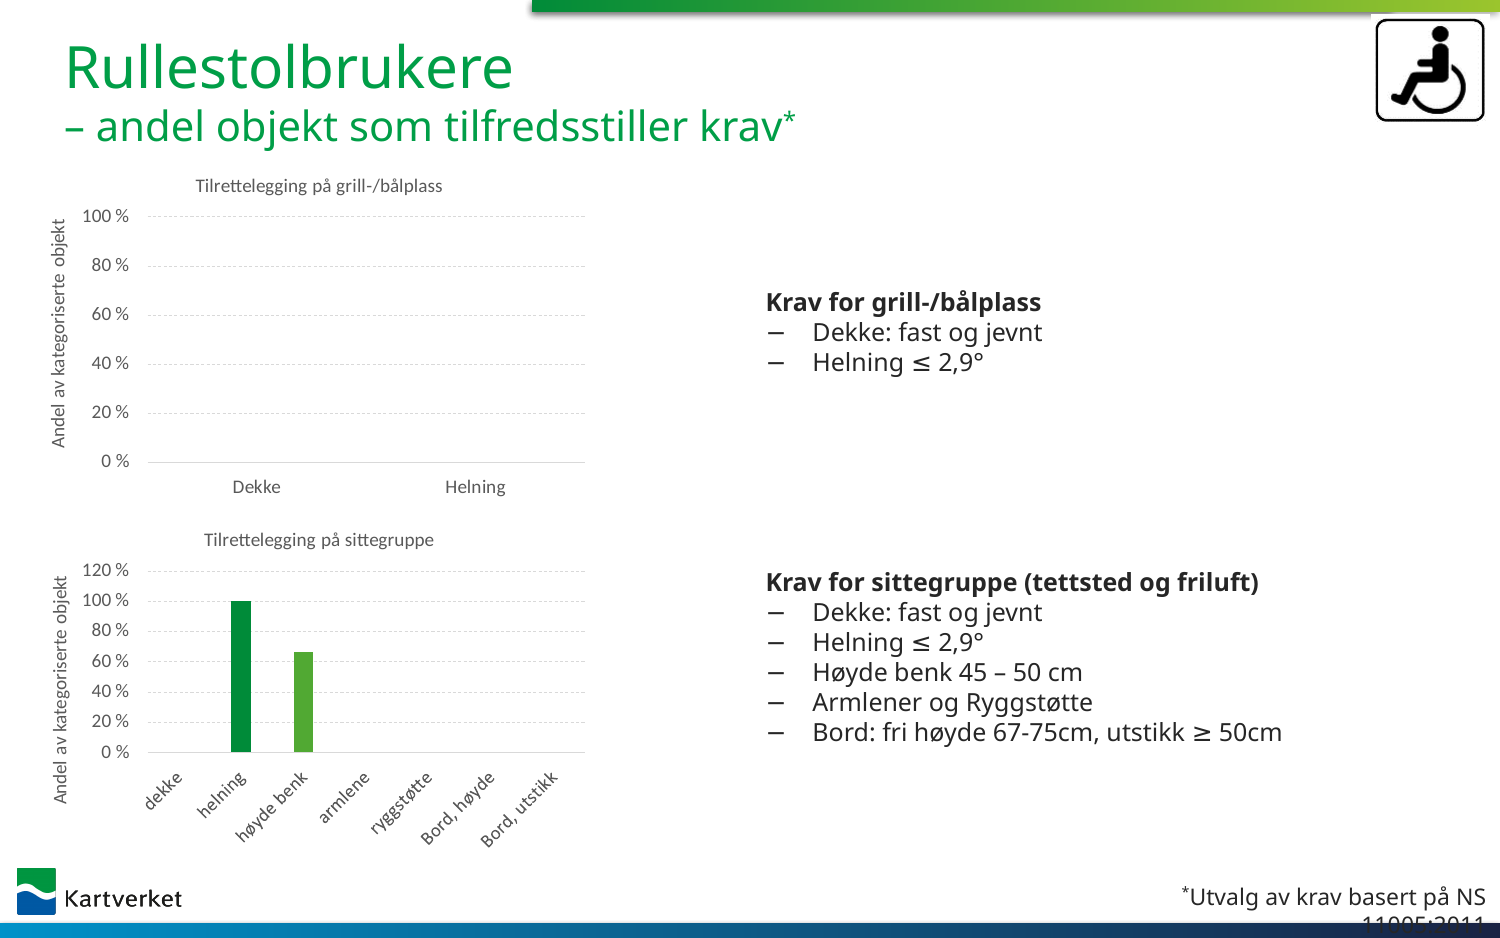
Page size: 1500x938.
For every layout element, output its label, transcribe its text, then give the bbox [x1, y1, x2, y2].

text_box Rullestolbrukere – andel objekt som tilfredsstiller krav* [49, 14, 1431, 158]
text_box Krav for sittegruppe (tettsted og friluft) Dekke: fast og jevnt Helning ≤ 2,9° Høyde benk 45 – 50 cm Armlener og Ryggstøtte Bord: fri høyde 67-75cm, utstikk ≥ 50cm [750, 559, 1500, 754]
text_box *Utvalg av krav basert på NS 11005:2011 [1068, 873, 1500, 938]
picture [41, 166, 596, 505]
picture [41, 520, 596, 859]
text_box Krav for grill-/bålplass Dekke: fast og jevnt Helning ≤ 2,9° [750, 279, 1452, 384]
picture [1371, 13, 1491, 127]
